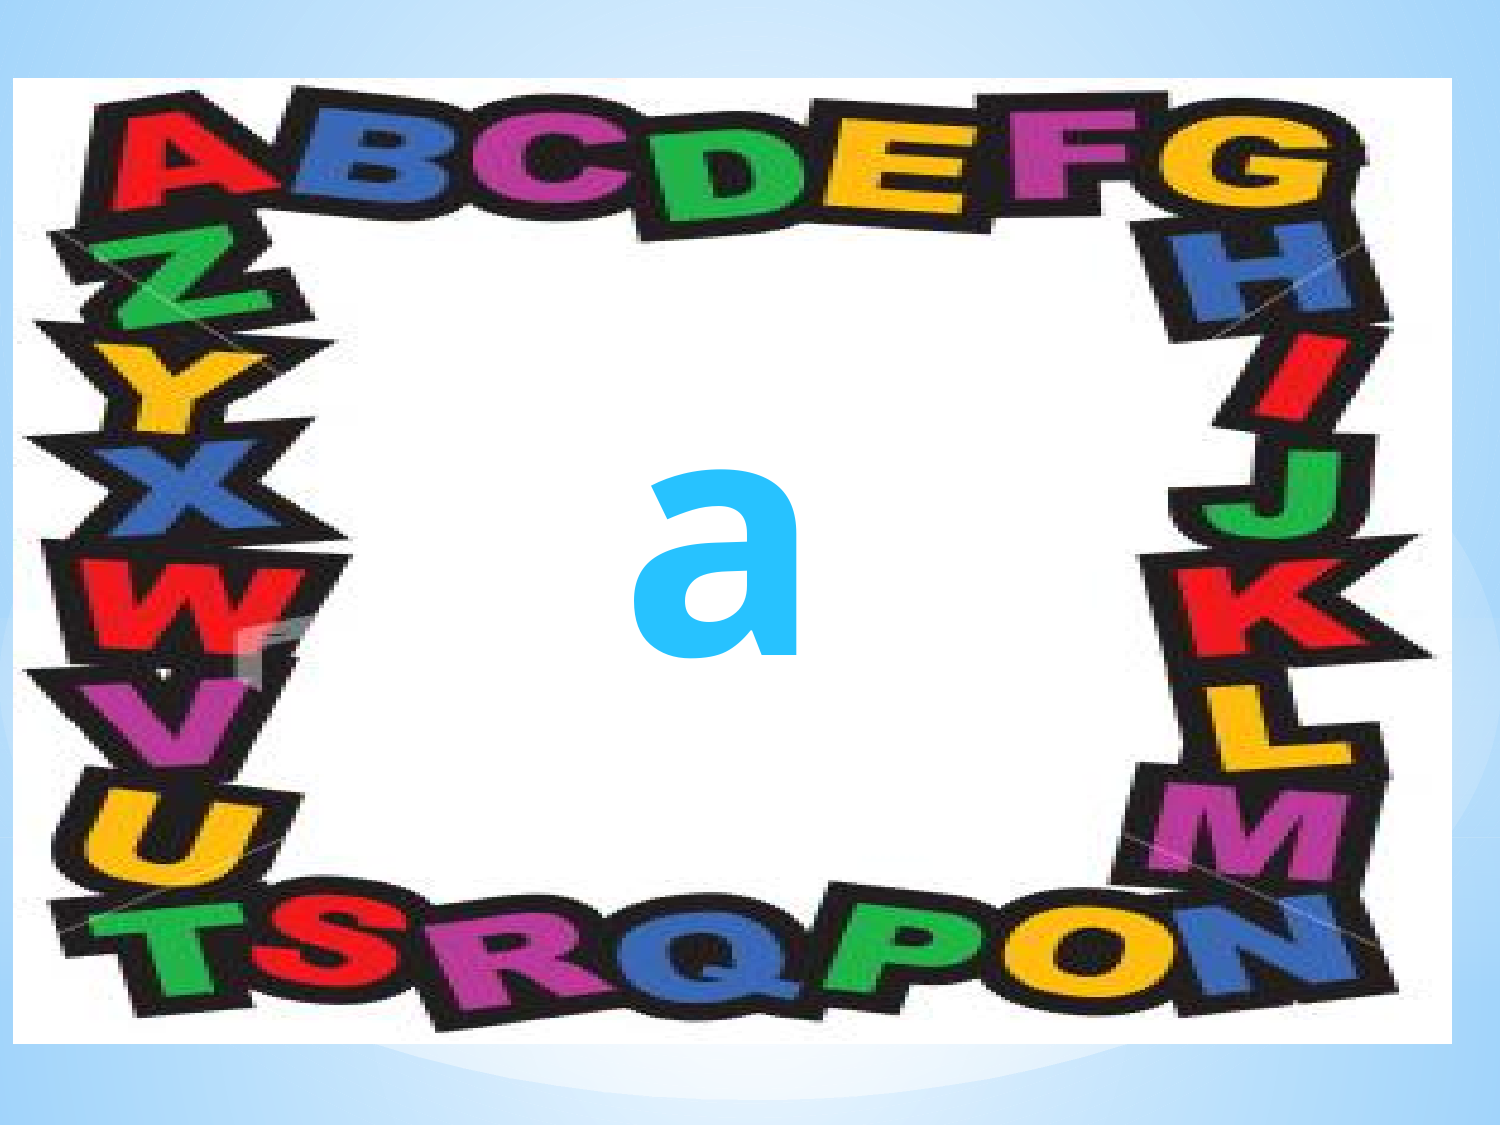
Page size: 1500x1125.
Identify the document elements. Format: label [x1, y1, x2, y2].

picture [12, 77, 1452, 1045]
